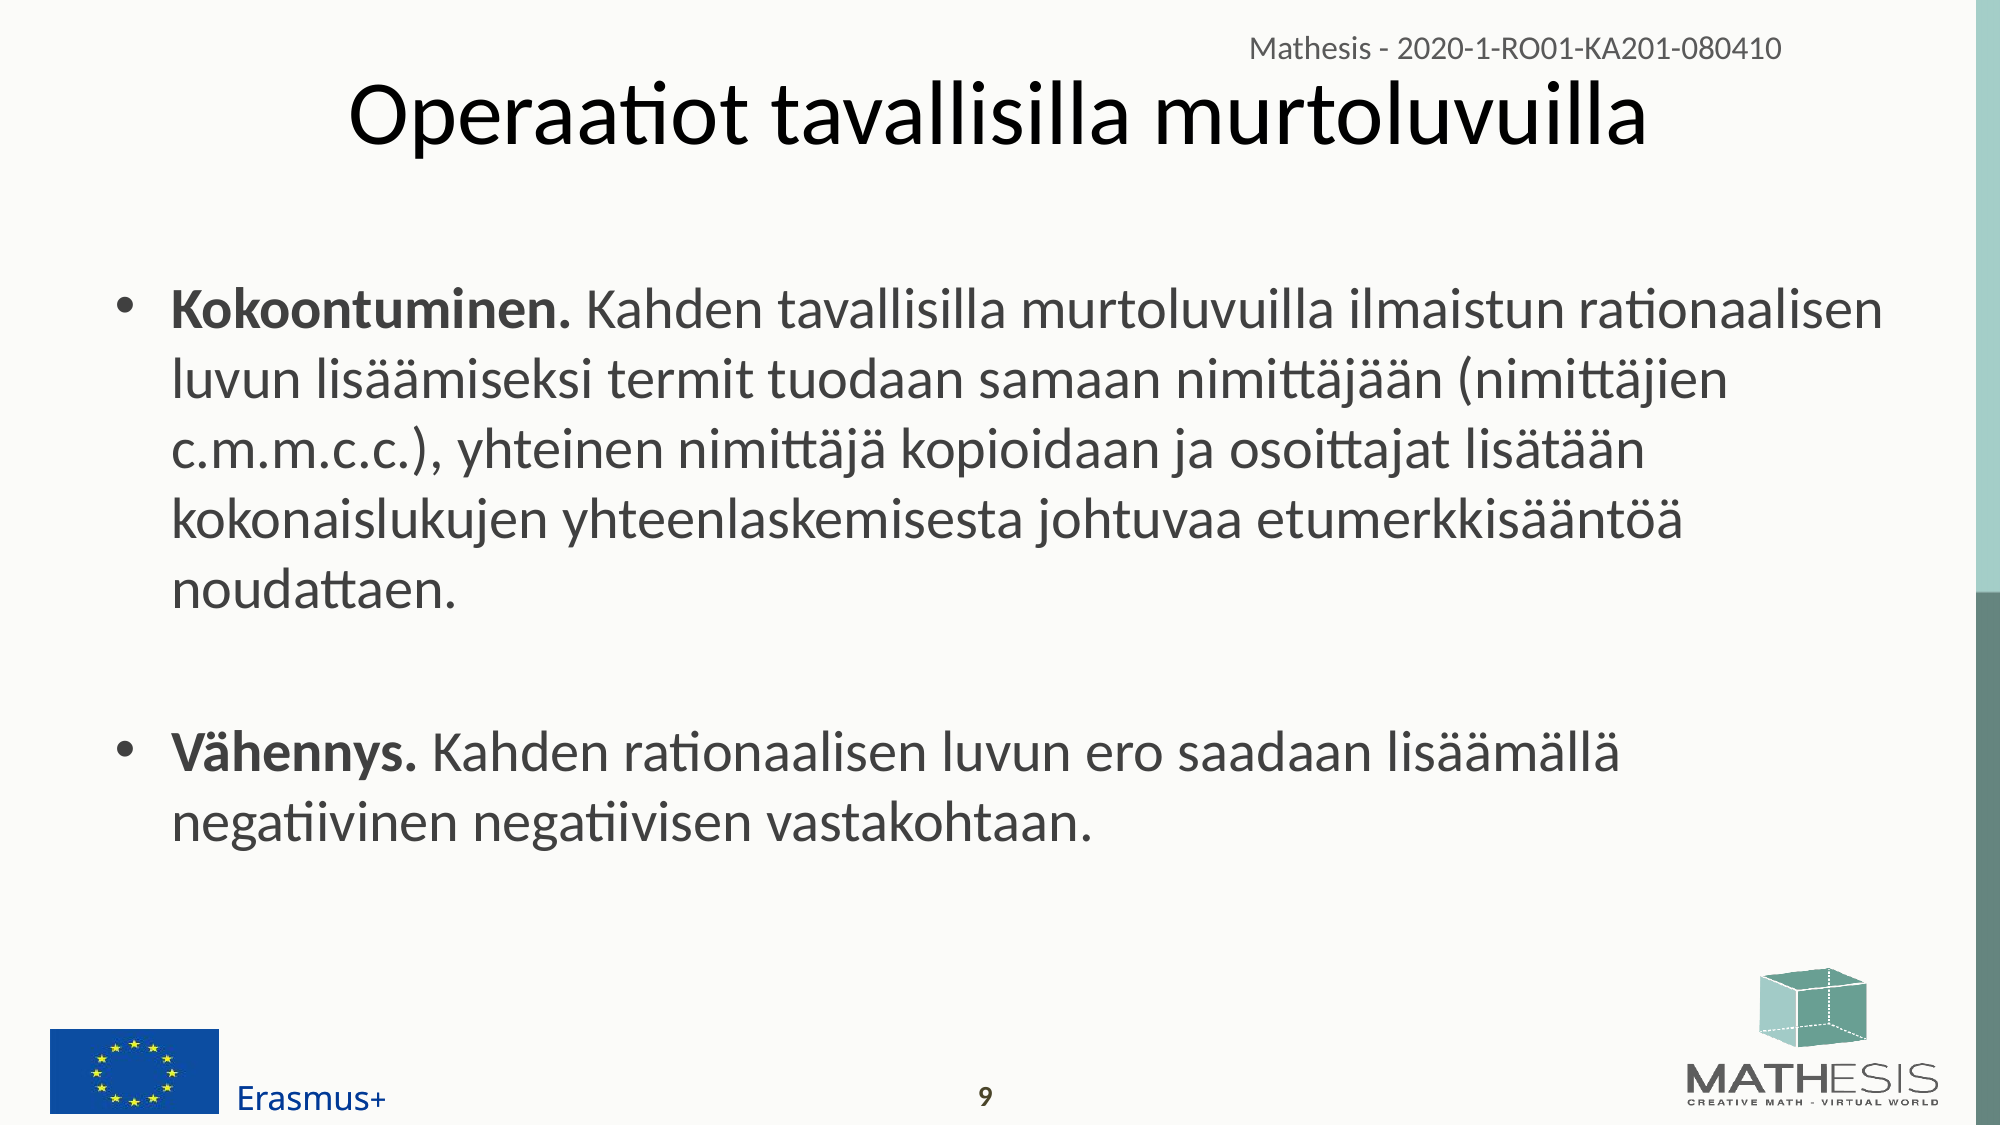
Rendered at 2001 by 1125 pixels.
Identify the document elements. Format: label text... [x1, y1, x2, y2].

list Kokoontuminen. Kahden tavallisilla murtoluvuilla ilmaistun rationaalisen luvun lisäämiseksi termit tuodaan samaan nimittäjään (nimittäjien c.m.m.c.c.), yhteinen nimittäjä kopioidaan ja osoittajat lisätään kokonaislukujen yhteenlaskemisesta johtuvaa etumerkkisääntöä noudattaen. Vähennys. Kahden rationaalisen luvun ero saadaan lisäämällä negatiivinen negatiivisen vastakohtaan. [99, 262, 1900, 1005]
picture [50, 1029, 219, 1114]
title Operaatiot tavallisilla murtoluvuilla [99, 45, 1900, 233]
